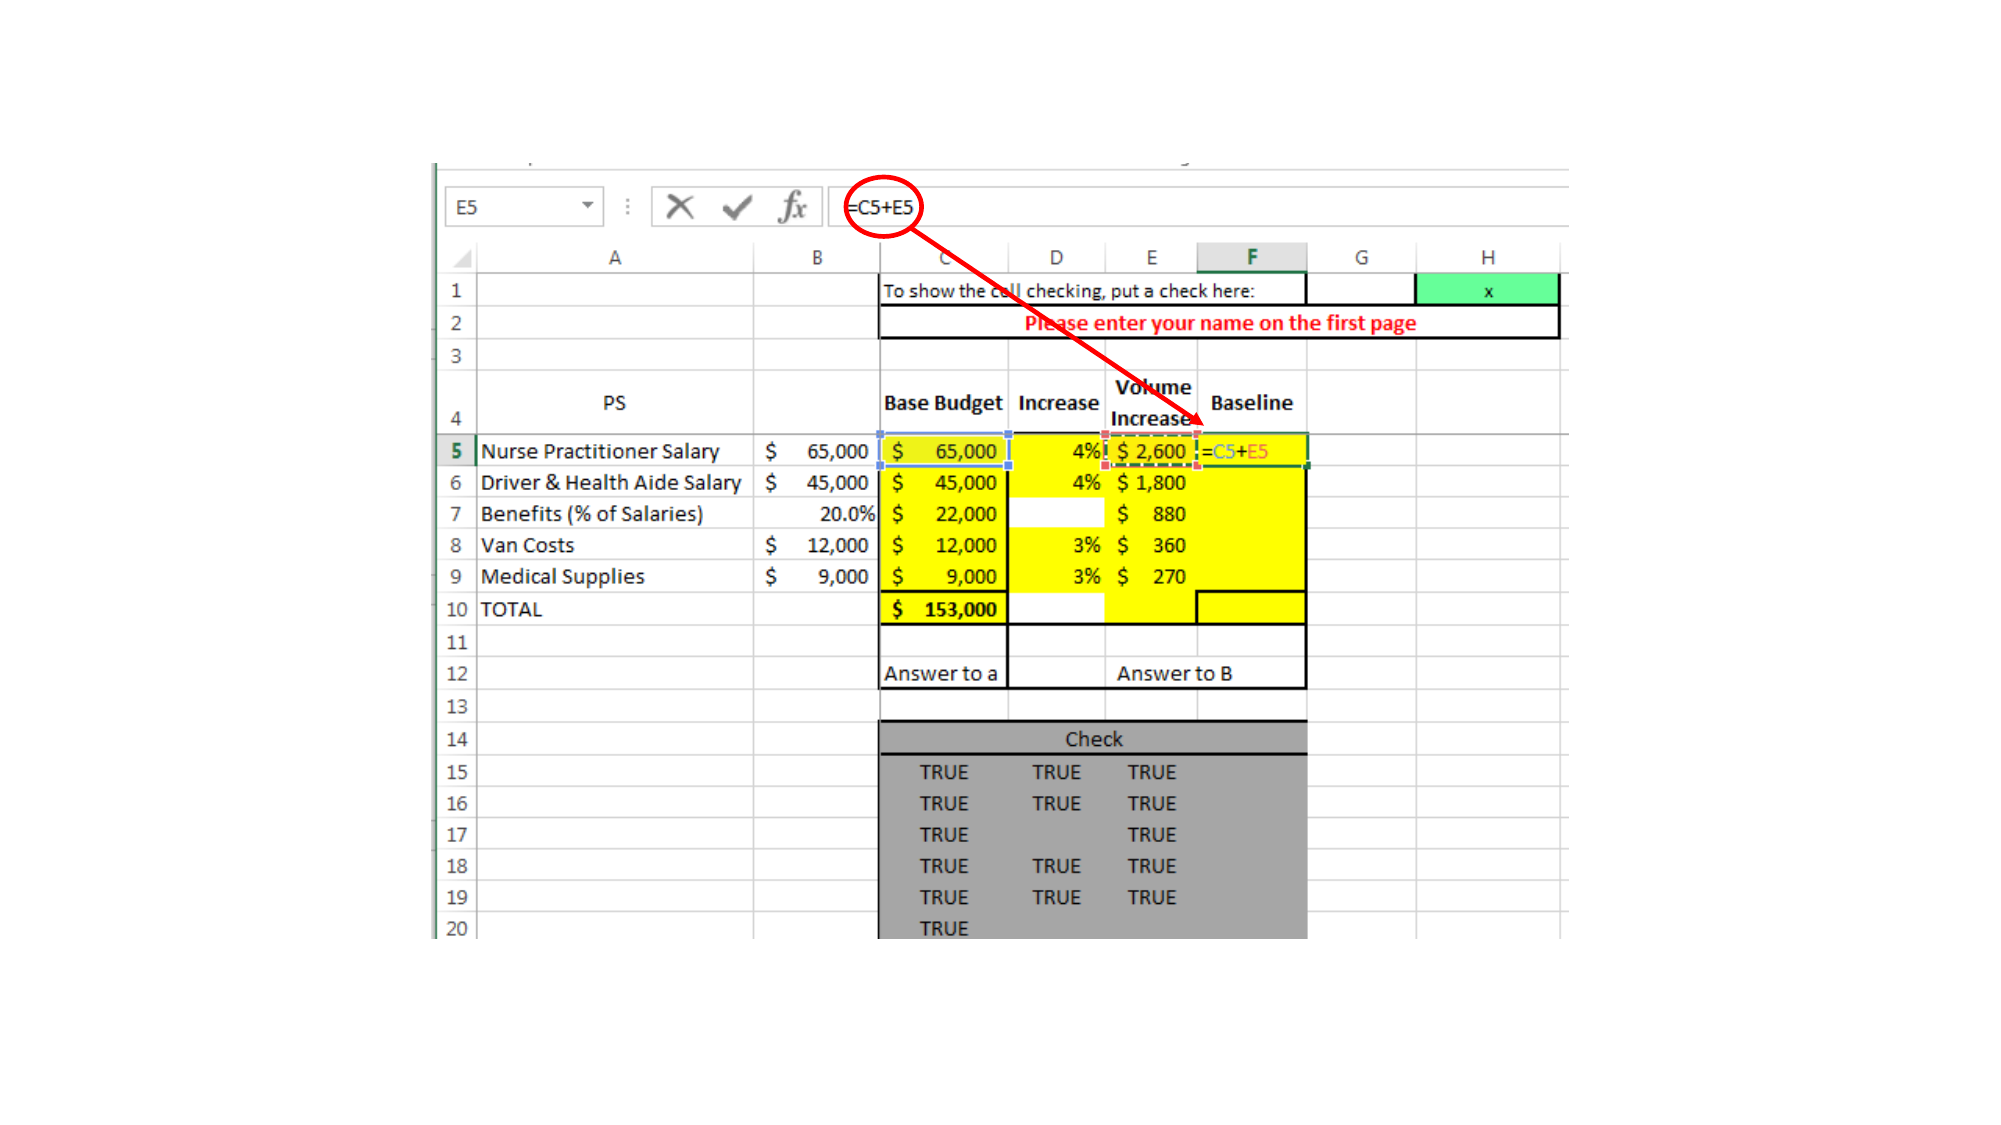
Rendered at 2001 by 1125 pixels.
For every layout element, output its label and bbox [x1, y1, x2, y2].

text_box [910, 227, 1204, 426]
list [431, 163, 1569, 939]
